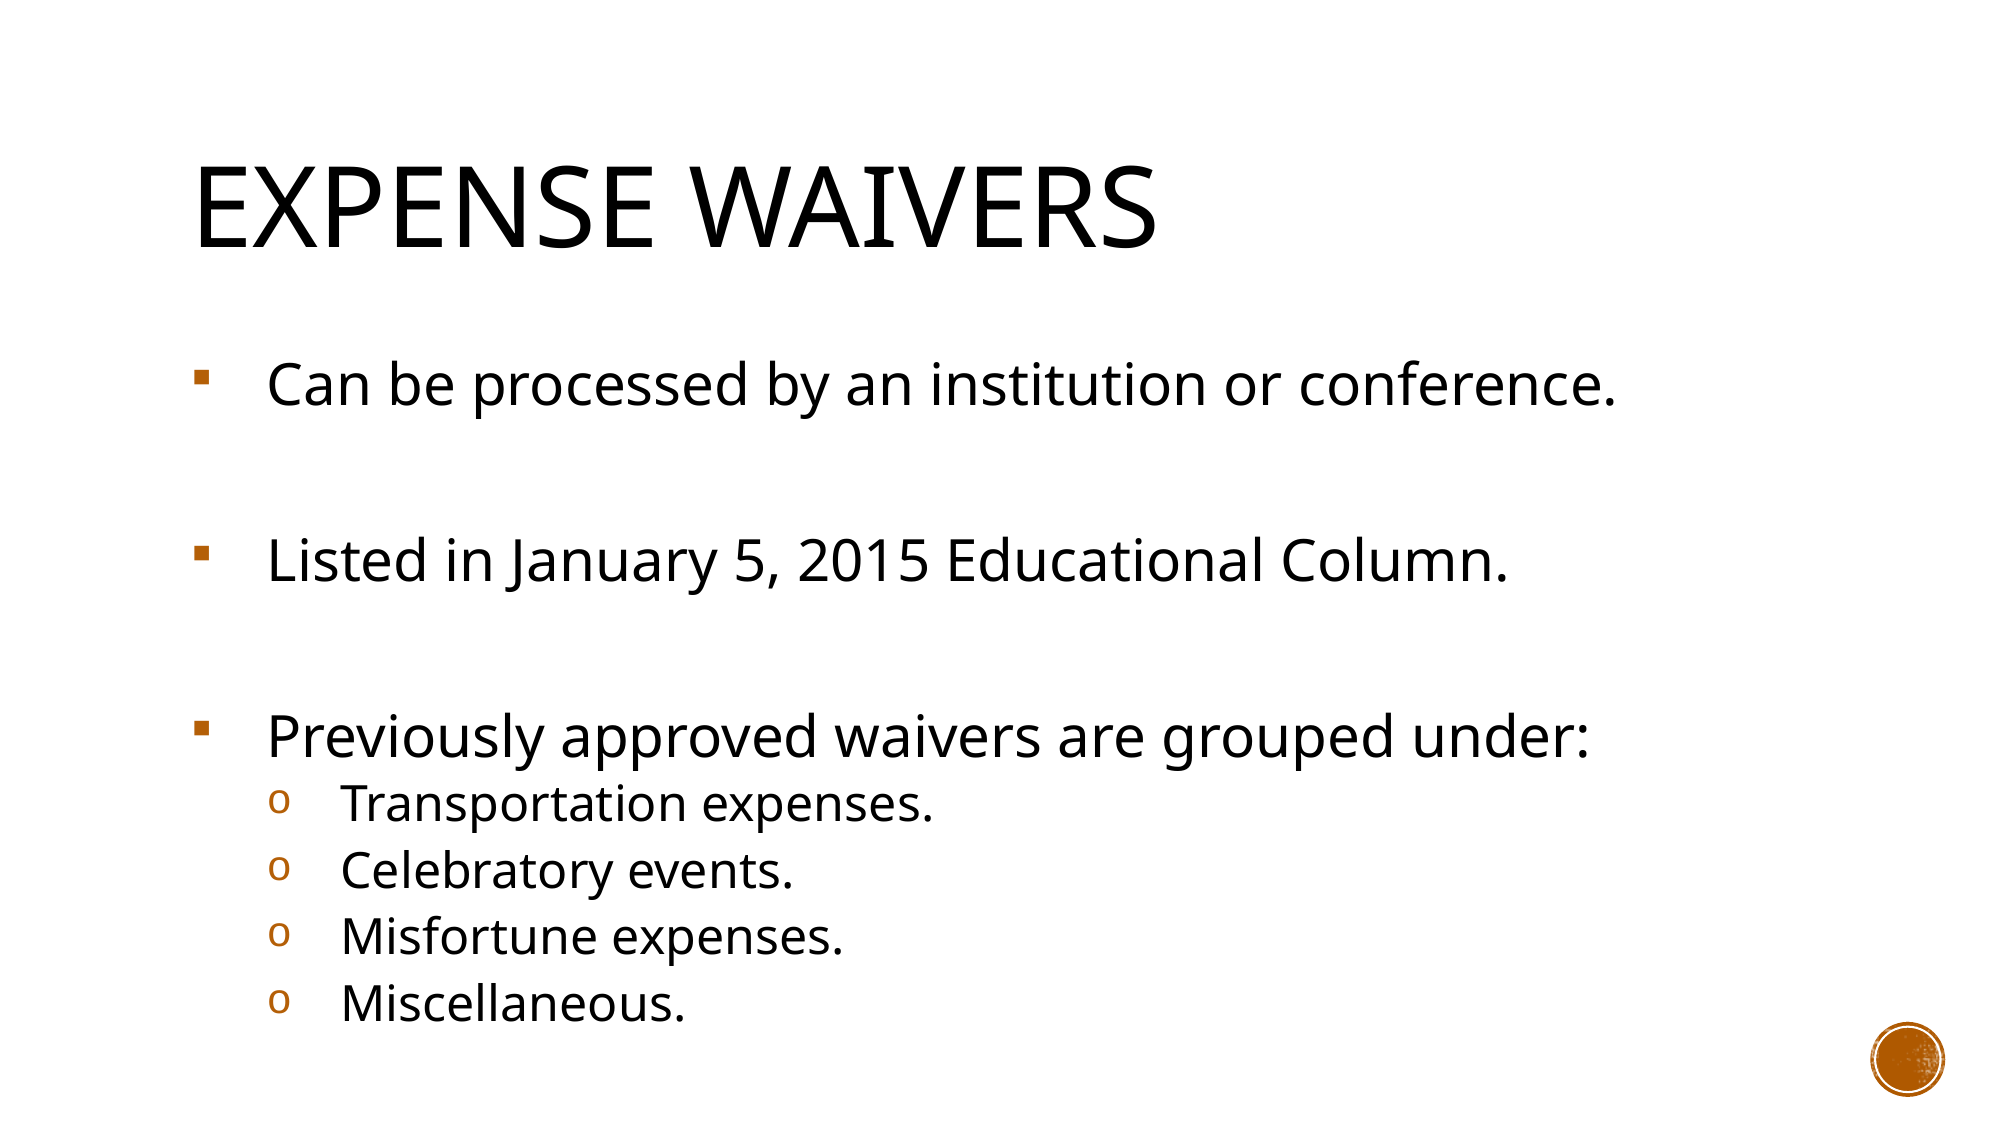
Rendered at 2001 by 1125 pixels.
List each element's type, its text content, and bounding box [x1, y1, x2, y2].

title Expense waivers [175, 79, 1826, 344]
list Can be processed by an institution or conference. Listed in January 5, 2015 Educational Column. Previously approved waivers are grouped under: Transportation expenses. Celebratory events. Misfortune expenses. Miscellaneous. [175, 348, 1826, 1078]
